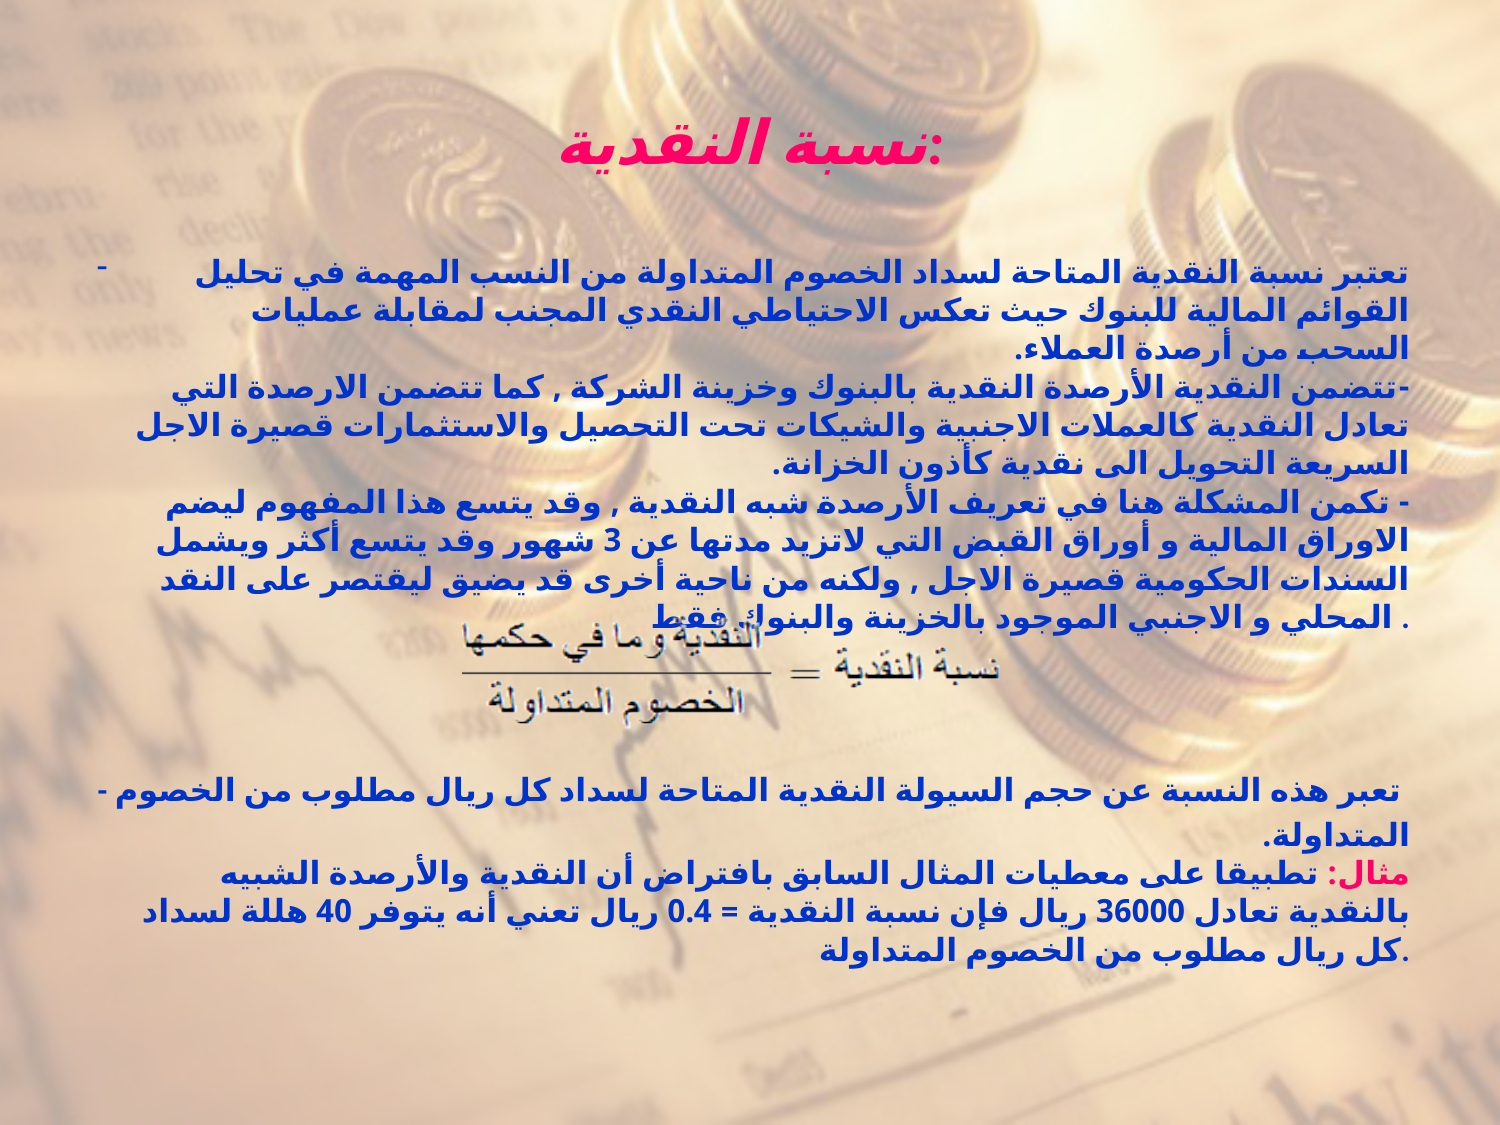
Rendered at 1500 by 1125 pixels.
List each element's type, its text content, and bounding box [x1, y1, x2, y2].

list تعتبر نسبة النقدية المتاحة لسداد الخصوم المتداولة من النسب المهمة في تحليل القوائم المالية للبنوك حيث تعكس الاحتياطي النقدي المجنب لمقابلة عمليات السحب من أرصدة العملاء. -تتضمن النقدية الأرصدة النقدية بالبنوك وخزينة الشركة , كما تتضمن الارصدة التي تعادل النقدية كالعملات الاجنبية والشيكات تحت التحصيل والاستثمارات قصيرة الاجل السريعة التحويل الى نقدية كأذون الخزانة. - تكمن المشكلة هنا في تعريف الأرصدة شبه النقدية , وقد يتسع هذا المفهوم ليضم الاوراق المالية و أوراق القبض التي لاتزيد مدتها عن 3 شهور وقد يتسع أكثر ويشمل السندات الحكومية قصيرة الاجل , ولكنه من ناحية أخرى قد يضيق ليقتصر على النقد المحلي و الاجنبي الموجود بالخزينة والبنوك فقط . - تعبر هذه النسبة عن حجم السيولة النقدية المتاحة لسداد كل ريال مطلوب من الخصوم المتداولة. مثال: تطبيقا على معطيات المثال السابق بافتراض أن النقدية والأرصدة الشبيه بالنقدية تعادل 36000 ريال فإن نسبة النقدية = 0.4 ريال تعني أنه يتوفر 40 هللة لسداد كل ريال مطلوب من الخصوم المتداولة. [75, 243, 1425, 986]
picture [462, 612, 1011, 740]
text_box [734, 36, 766, 142]
title نسبة النقدية: [75, 21, 1425, 185]
